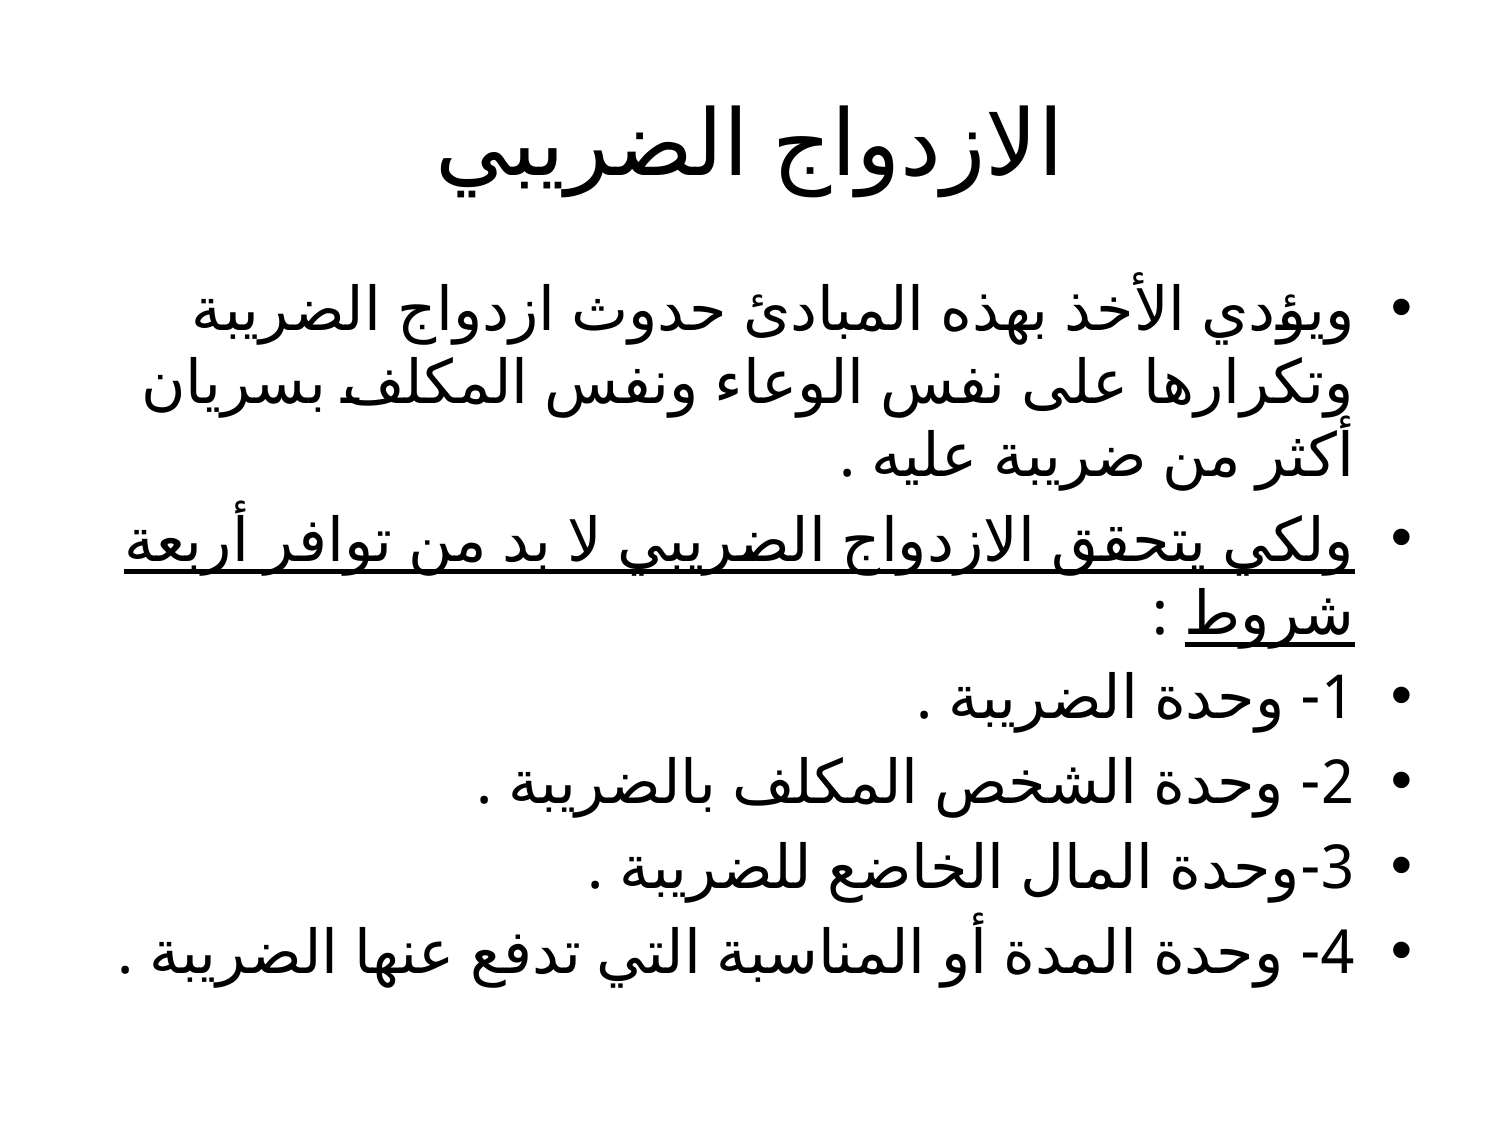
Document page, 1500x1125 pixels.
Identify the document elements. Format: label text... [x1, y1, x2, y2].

list ويؤدي الأخذ بهذه المبادئ حدوث ازدواج الضريبة وتكرارها على نفس الوعاء ونفس المكلف بسريان أكثر من ضريبة عليه . ولكي يتحقق الازدواج الضريبي لا بد من توافر أربعة شروط : 1- وحدة الضريبة . 2- وحدة الشخص المكلف بالضريبة . 3-وحدة المال الخاضع للضريبة . 4- وحدة المدة أو المناسبة التي تدفع عنها الضريبة . [75, 262, 1425, 1005]
title الازدواج الضريبي [75, 45, 1425, 233]
